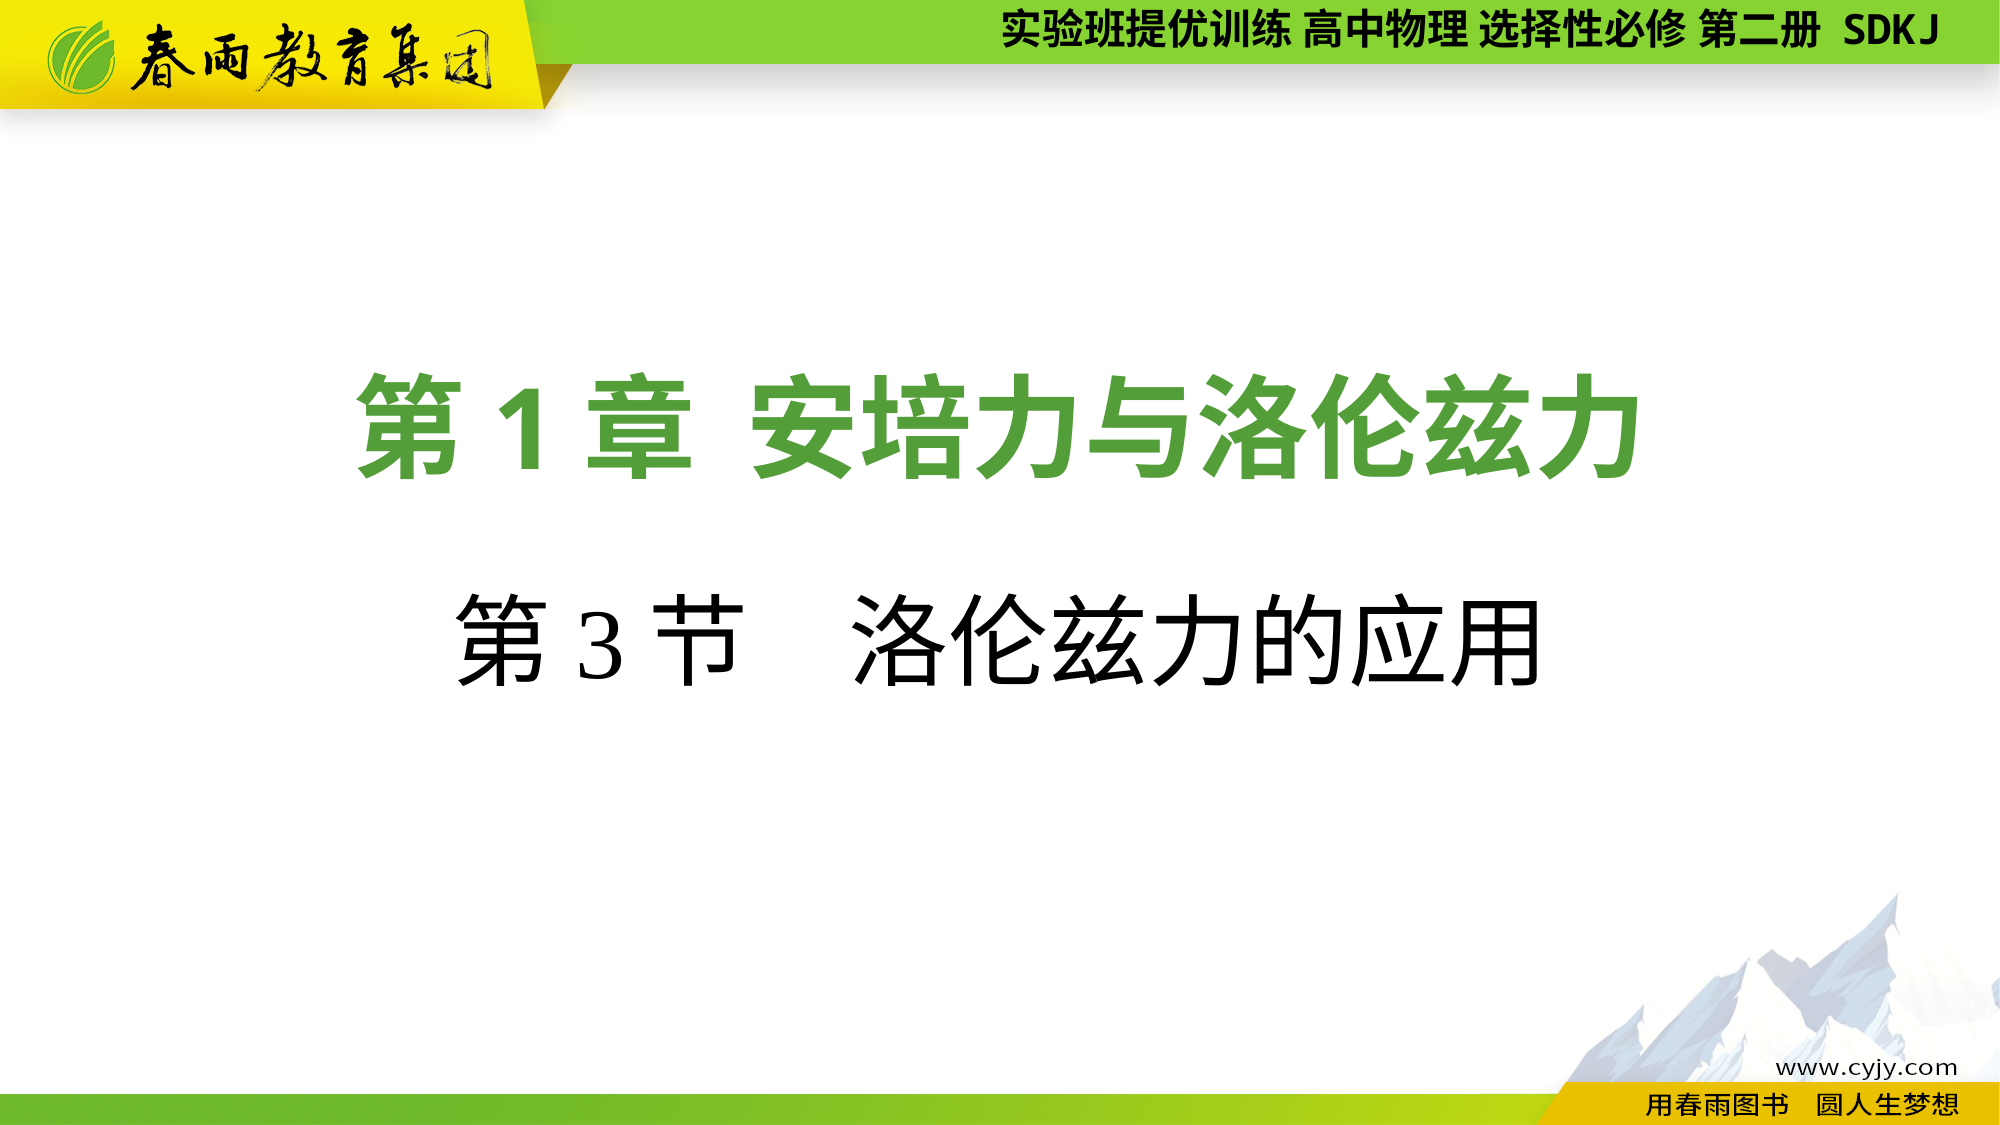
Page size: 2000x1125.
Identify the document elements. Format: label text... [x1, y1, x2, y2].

picture [0, 0, 2000, 1125]
text_box 第1章 安培力与洛伦兹力 [54, 282, 1946, 500]
text_box 第3节 洛伦兹力的应用 [54, 511, 1946, 706]
